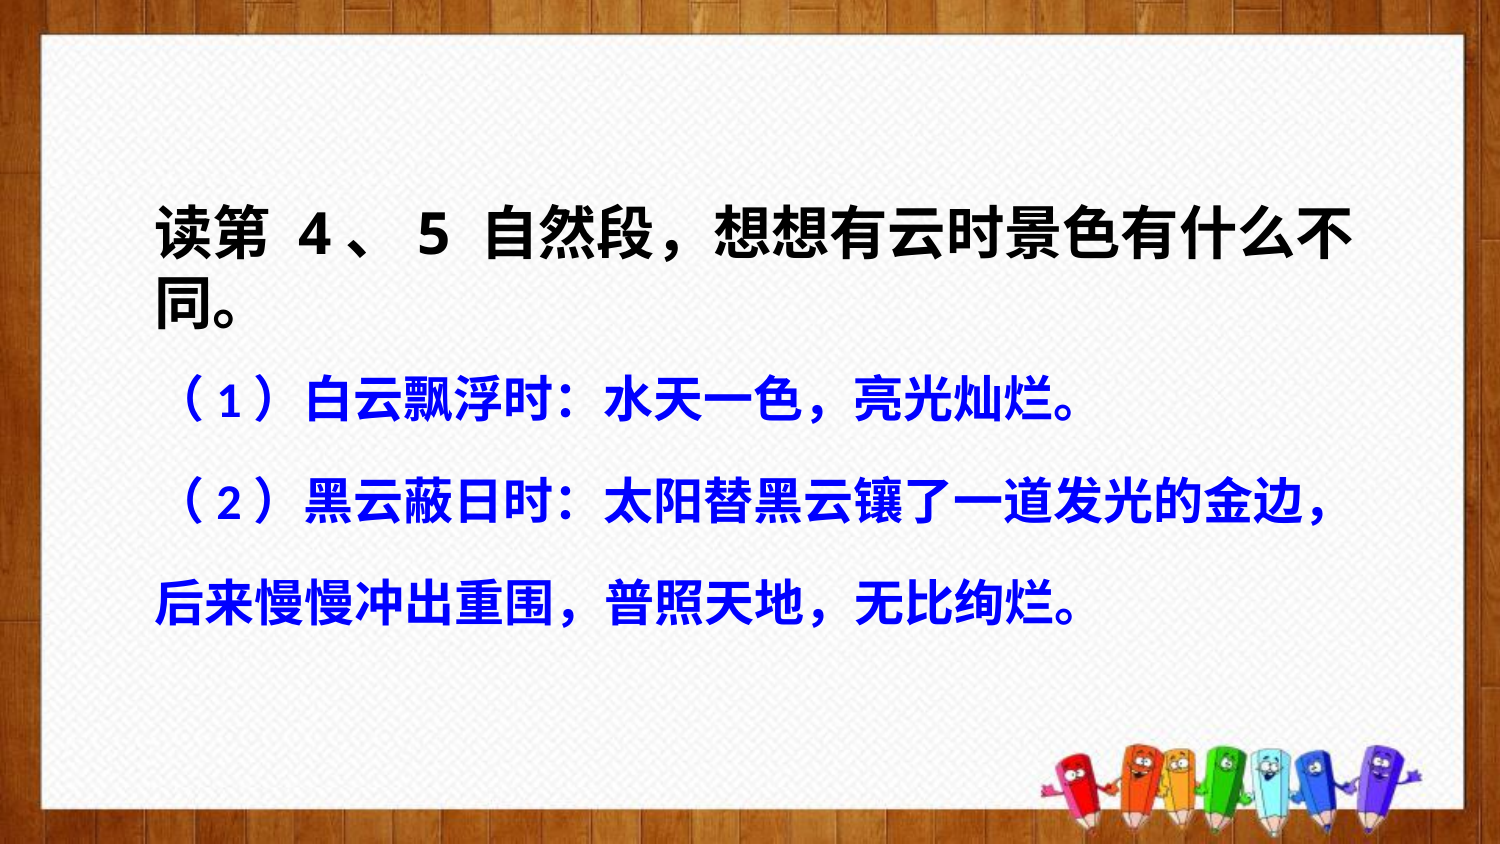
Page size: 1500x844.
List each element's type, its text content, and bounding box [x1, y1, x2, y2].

text_box （1）白云飘浮时：水天一色，亮光灿烂。 （2）黑云蔽日时：太阳替黑云镶了一道发光的金边，后来慢慢冲出重围，普照天地，无比绚烂。 [139, 318, 1406, 639]
picture [0, 0, 1500, 844]
text_box 读第 4、5 自然段，想想有云时景色有什么不同。 [139, 188, 1427, 344]
